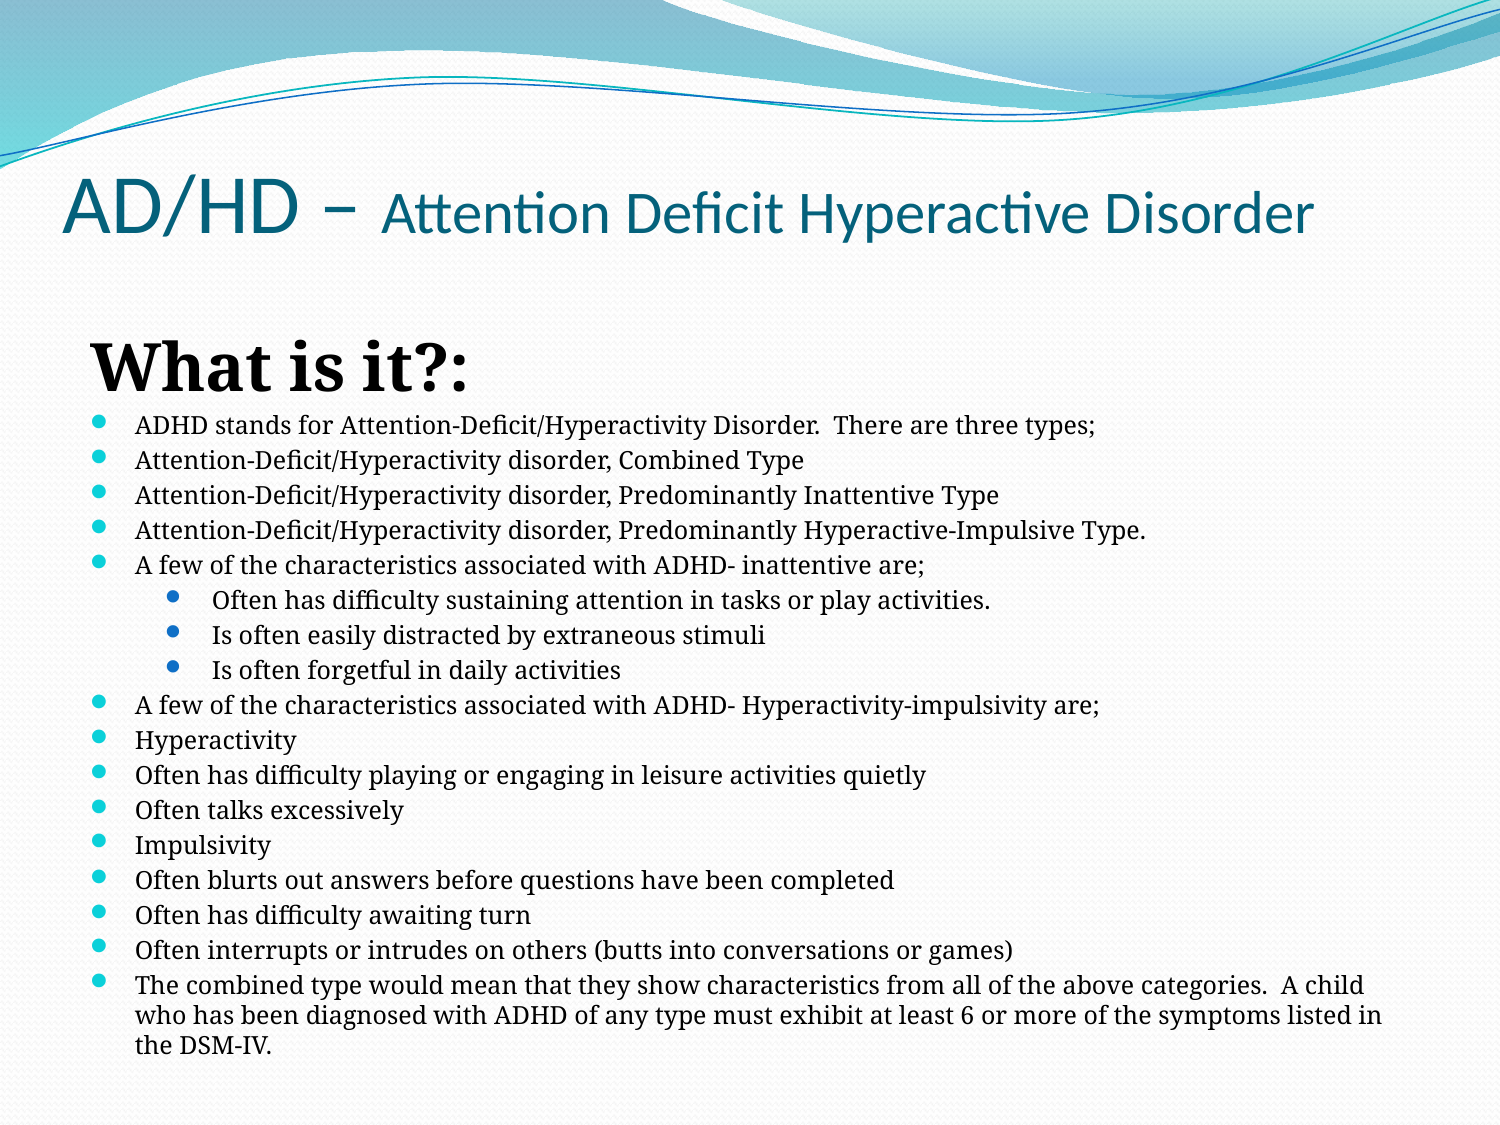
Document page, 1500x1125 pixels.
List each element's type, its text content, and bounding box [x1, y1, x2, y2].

title AD/HD – Attention Deficit Hyperactive Disorder [62, 99, 1463, 251]
list What is it?: ADHD stands for Attention-Deficit/Hyperactivity Disorder. There are three types; Attention-Deficit/Hyperactivity disorder, Combined Type Attention-Deficit/Hyperactivity disorder, Predominantly Inattentive Type Attention-Deficit/Hyperactivity disorder, Predominantly Hyperactive-Impulsive Type. A few of the characteristics associated with ADHD- inattentive are; Often has difficulty sustaining attention in tasks or play activities. Is often easily distracted by extraneous stimuli Is often forgetful in daily activities A few of the characteristics associated with ADHD- Hyperactivity-impulsivity are; Hyperactivity Often has difficulty playing or engaging in leisure activities quietly Often talks excessively Impulsivity Often blurts out answers before questions have been completed Often has difficulty awaiting turn Often interrupts or intrudes on others (butts into conversations or games) The combined type would mean that they show characteristics from all of the above categories. A child who has been diagnosed with ADHD of any type must exhibit at least 6 or more of the symptoms listed in the DSM-IV. [74, 317, 1426, 1038]
